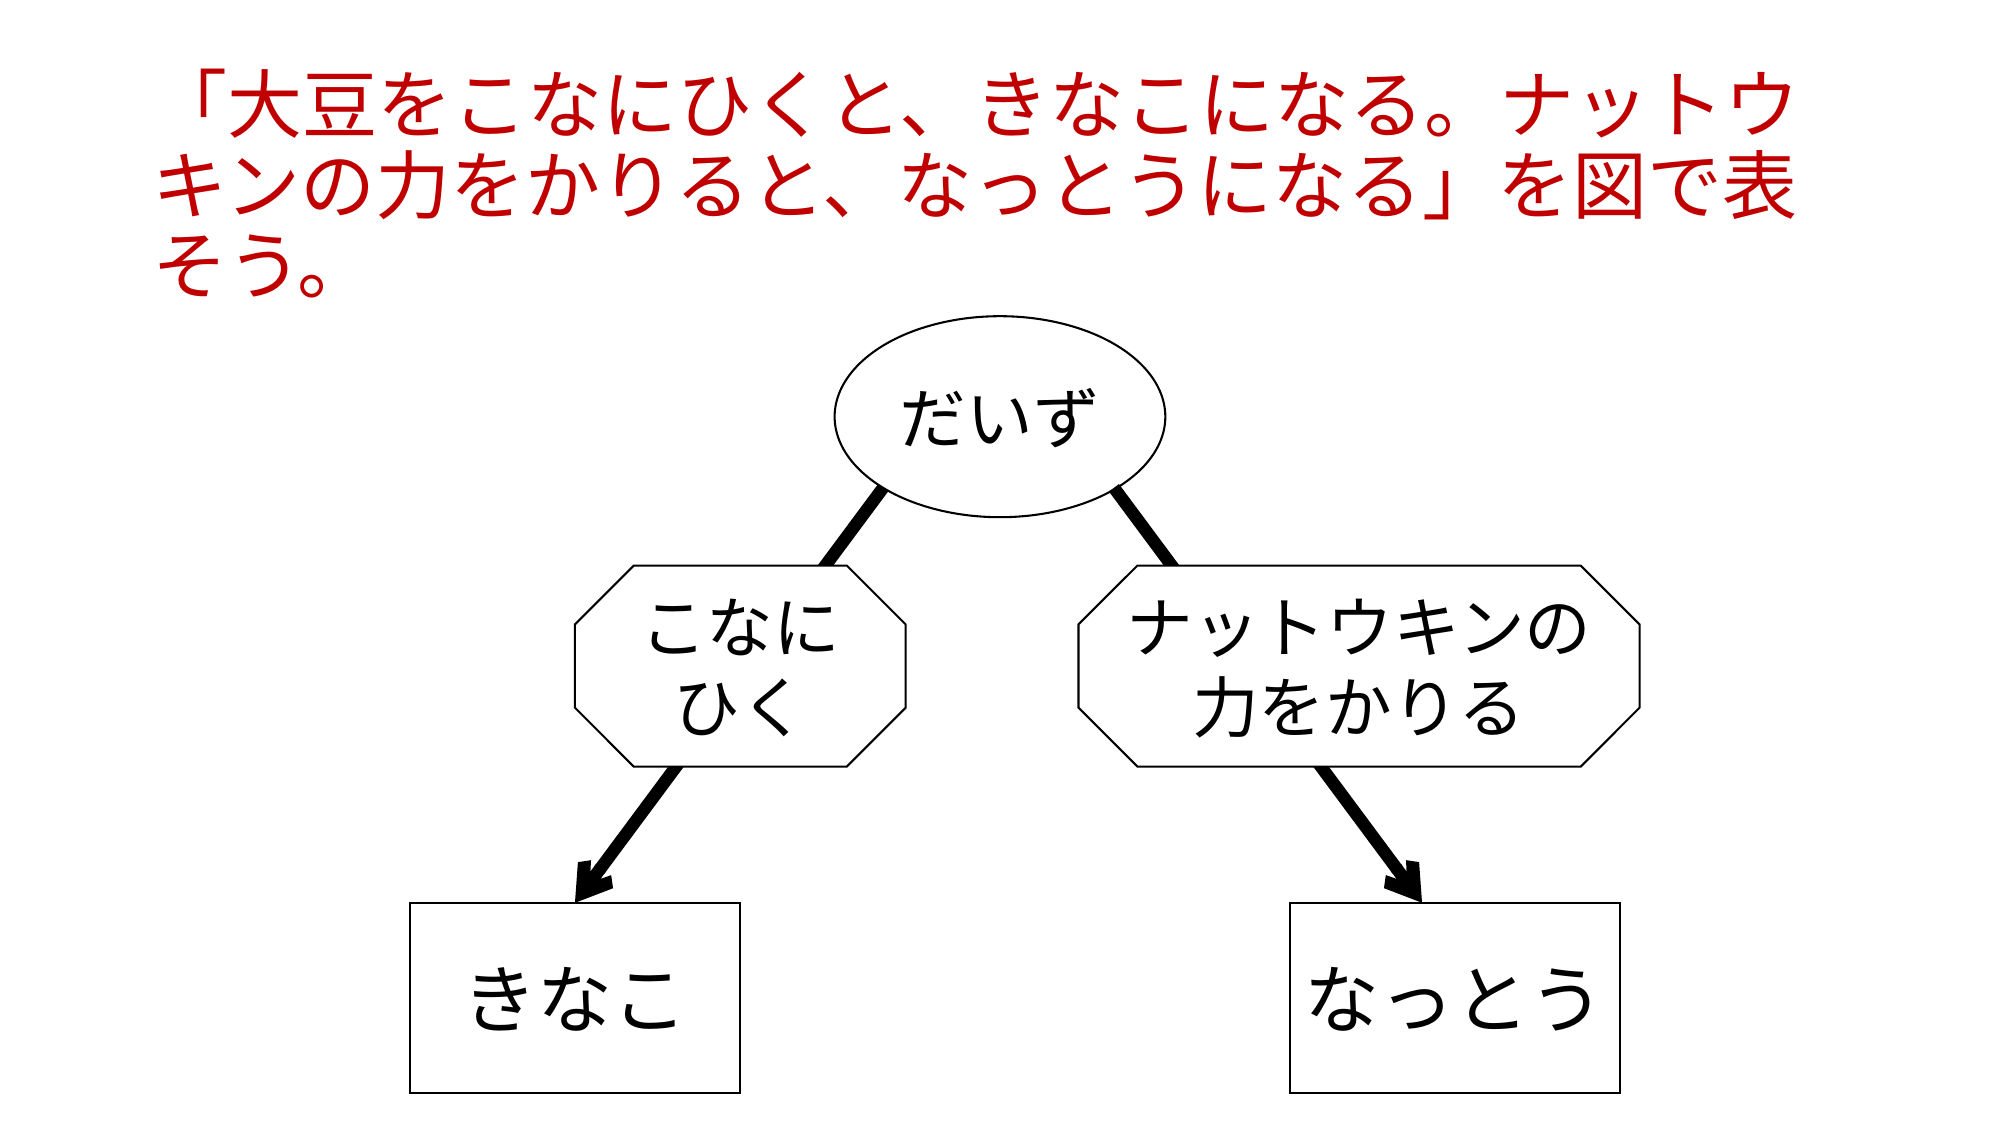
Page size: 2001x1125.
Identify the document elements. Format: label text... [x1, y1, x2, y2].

text_box だいず [833, 315, 1167, 519]
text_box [1113, 487, 1423, 903]
text_box こなにひく [884, 601, 907, 731]
text_box ナットウキンの 力をかりる [1423, 564, 1641, 768]
title 「大豆をこなにひくと、きなこになる。ナットウキンの力をかりると、なっとうになる」を図で表そう。 [137, 59, 1863, 278]
text_box ナットウキンの 力をかりる [1077, 588, 1113, 744]
text_box なっとう [1289, 902, 1621, 1094]
text_box きなこ [409, 902, 741, 1094]
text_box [574, 487, 884, 903]
